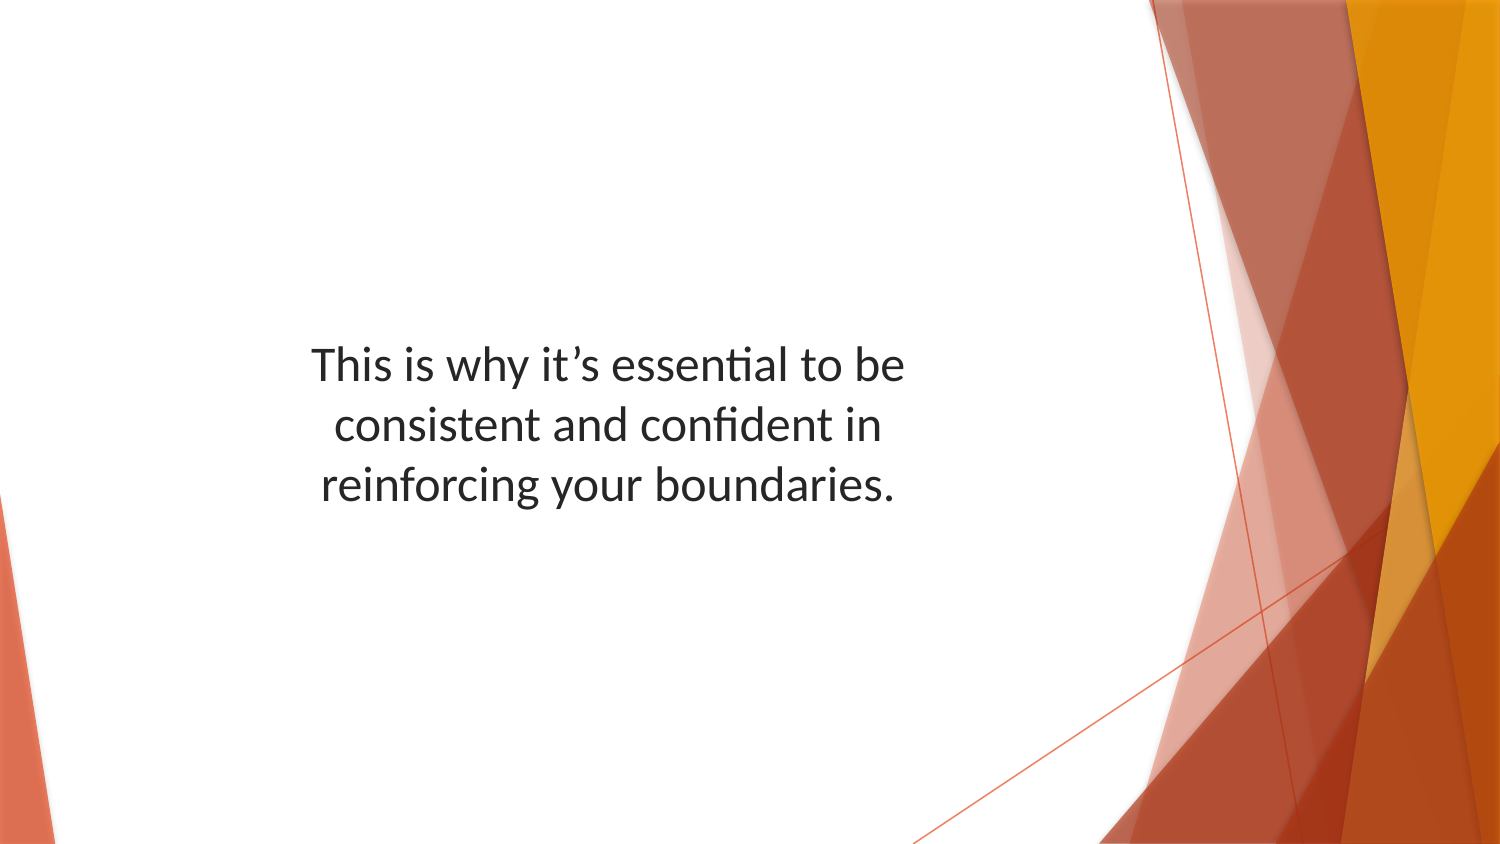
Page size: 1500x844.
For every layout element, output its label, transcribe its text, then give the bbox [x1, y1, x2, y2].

list This is why it’s essential to be consistent and confident in reinforcing your boundaries. [265, 114, 951, 729]
